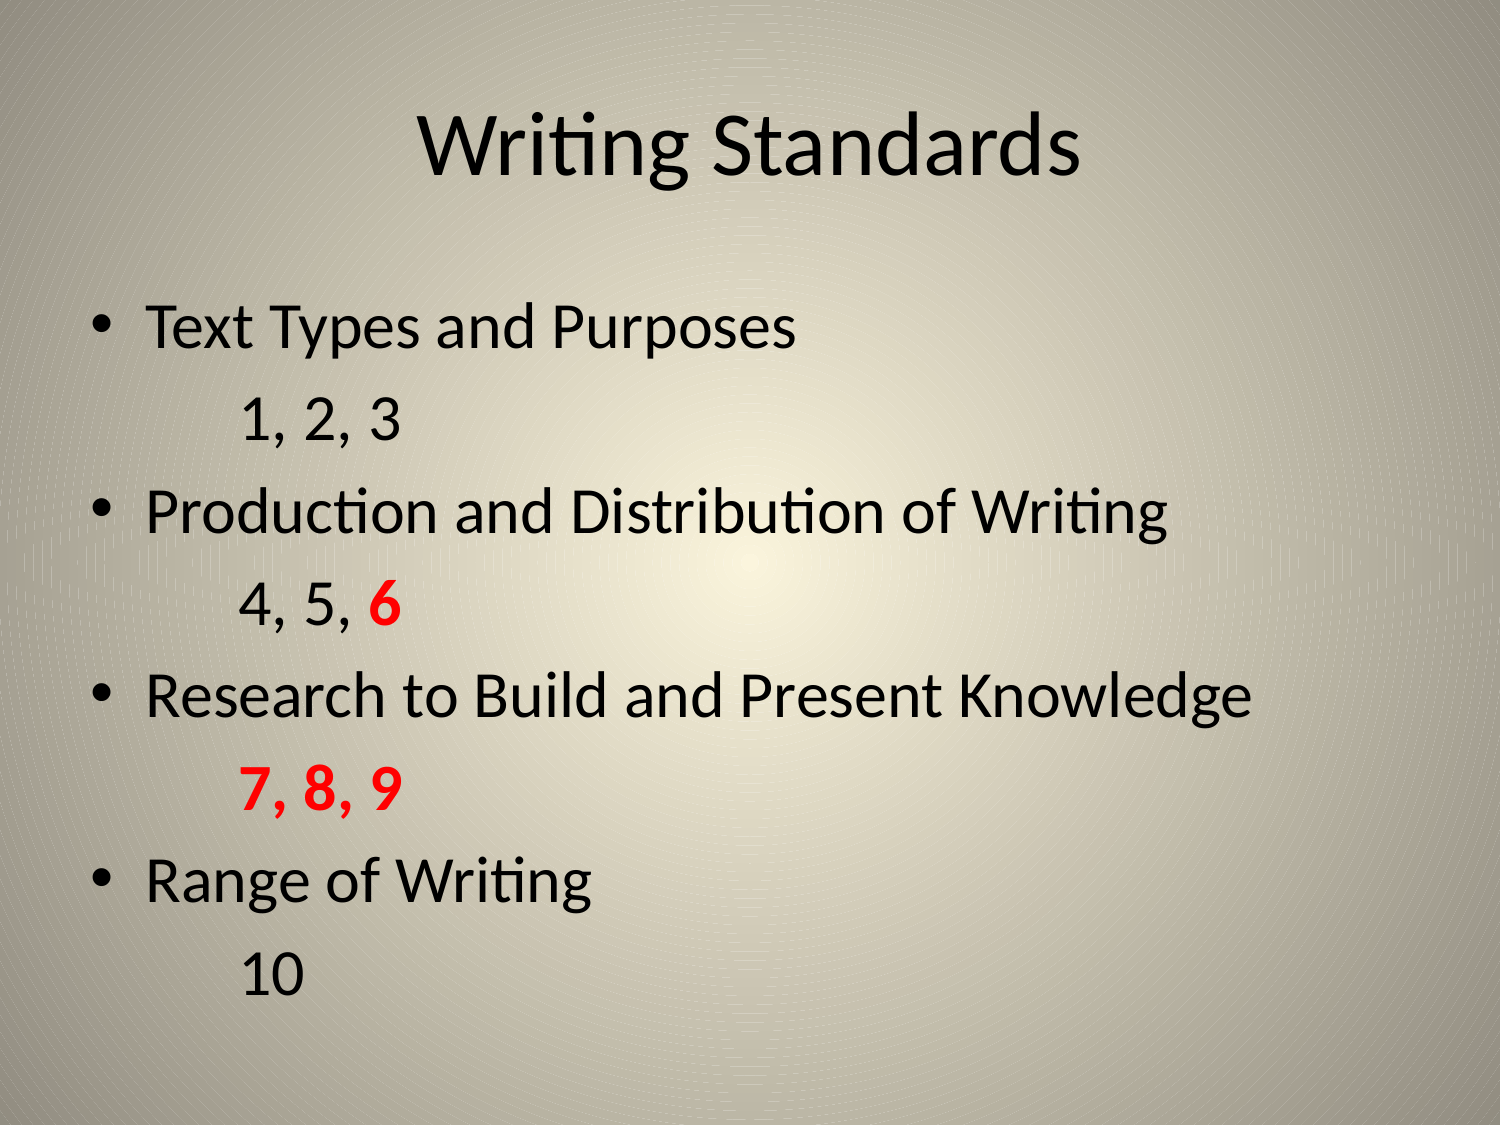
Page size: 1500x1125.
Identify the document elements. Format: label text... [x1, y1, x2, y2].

list Text Types and Purposes 1, 2, 3 Production and Distribution of Writing 4, 5, 6 Research to Build and Present Knowledge 7, 8, 9 Range of Writing 10 [75, 275, 1425, 1018]
title Writing Standards [75, 45, 1425, 233]
